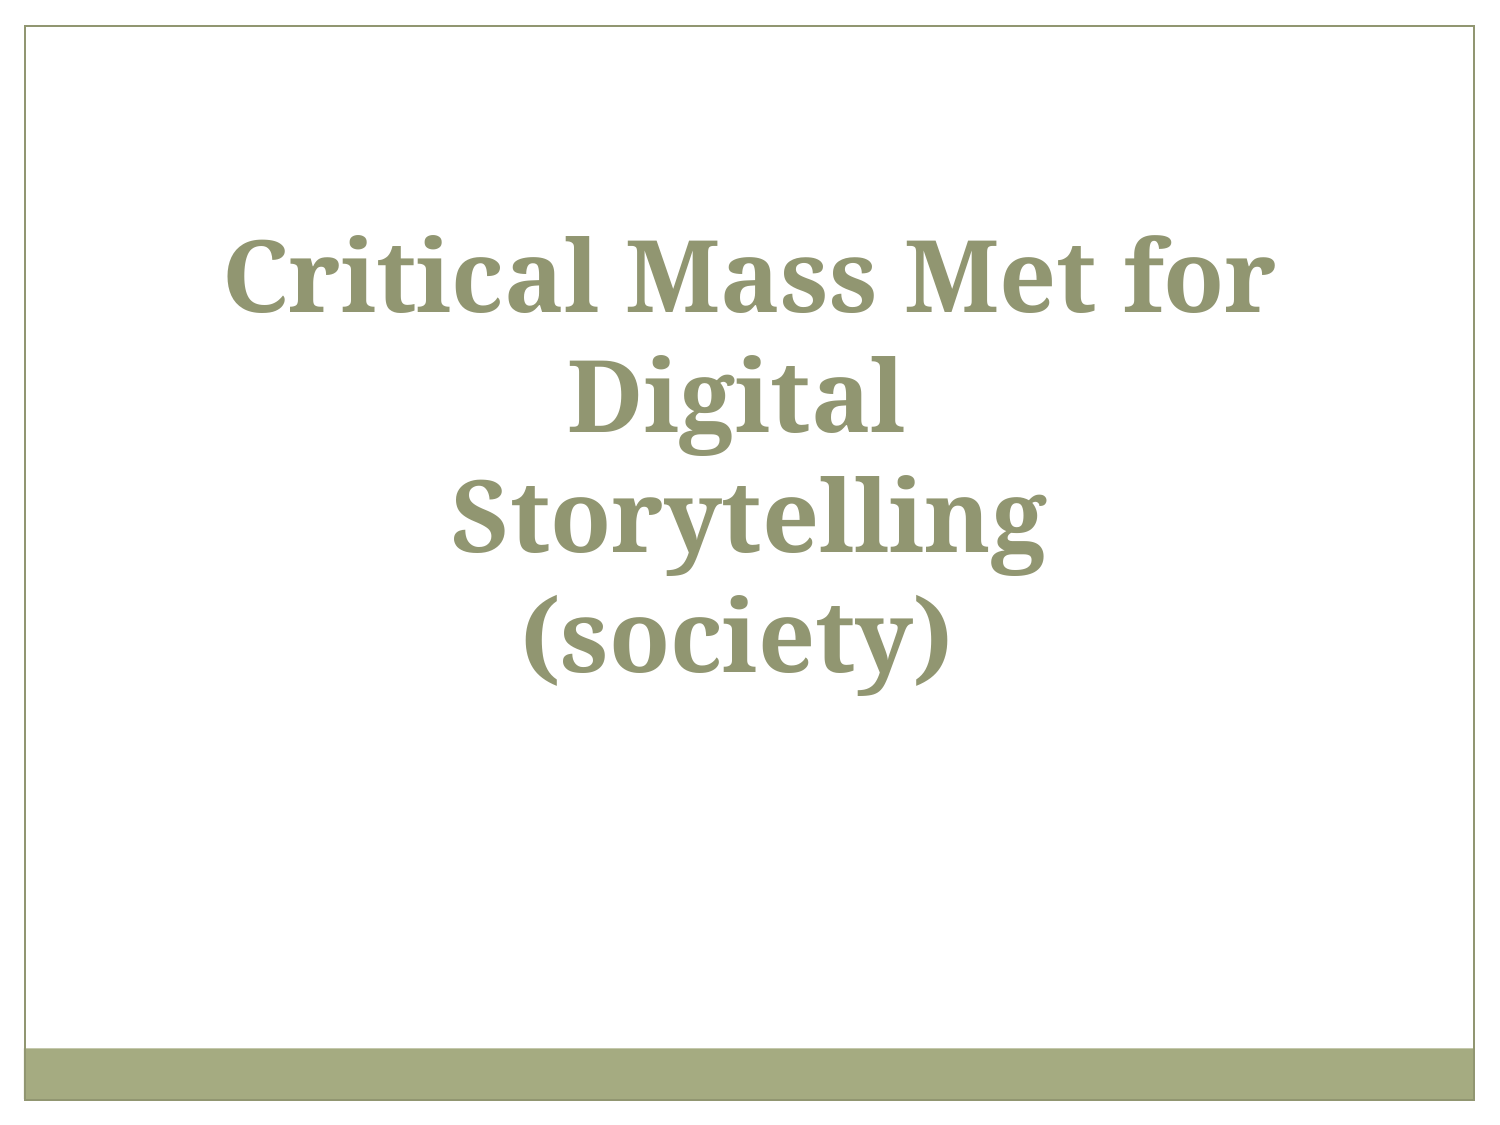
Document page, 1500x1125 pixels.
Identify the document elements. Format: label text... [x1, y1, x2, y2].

title Critical Mass Met for Digital Storytelling (society) [112, 450, 1388, 700]
